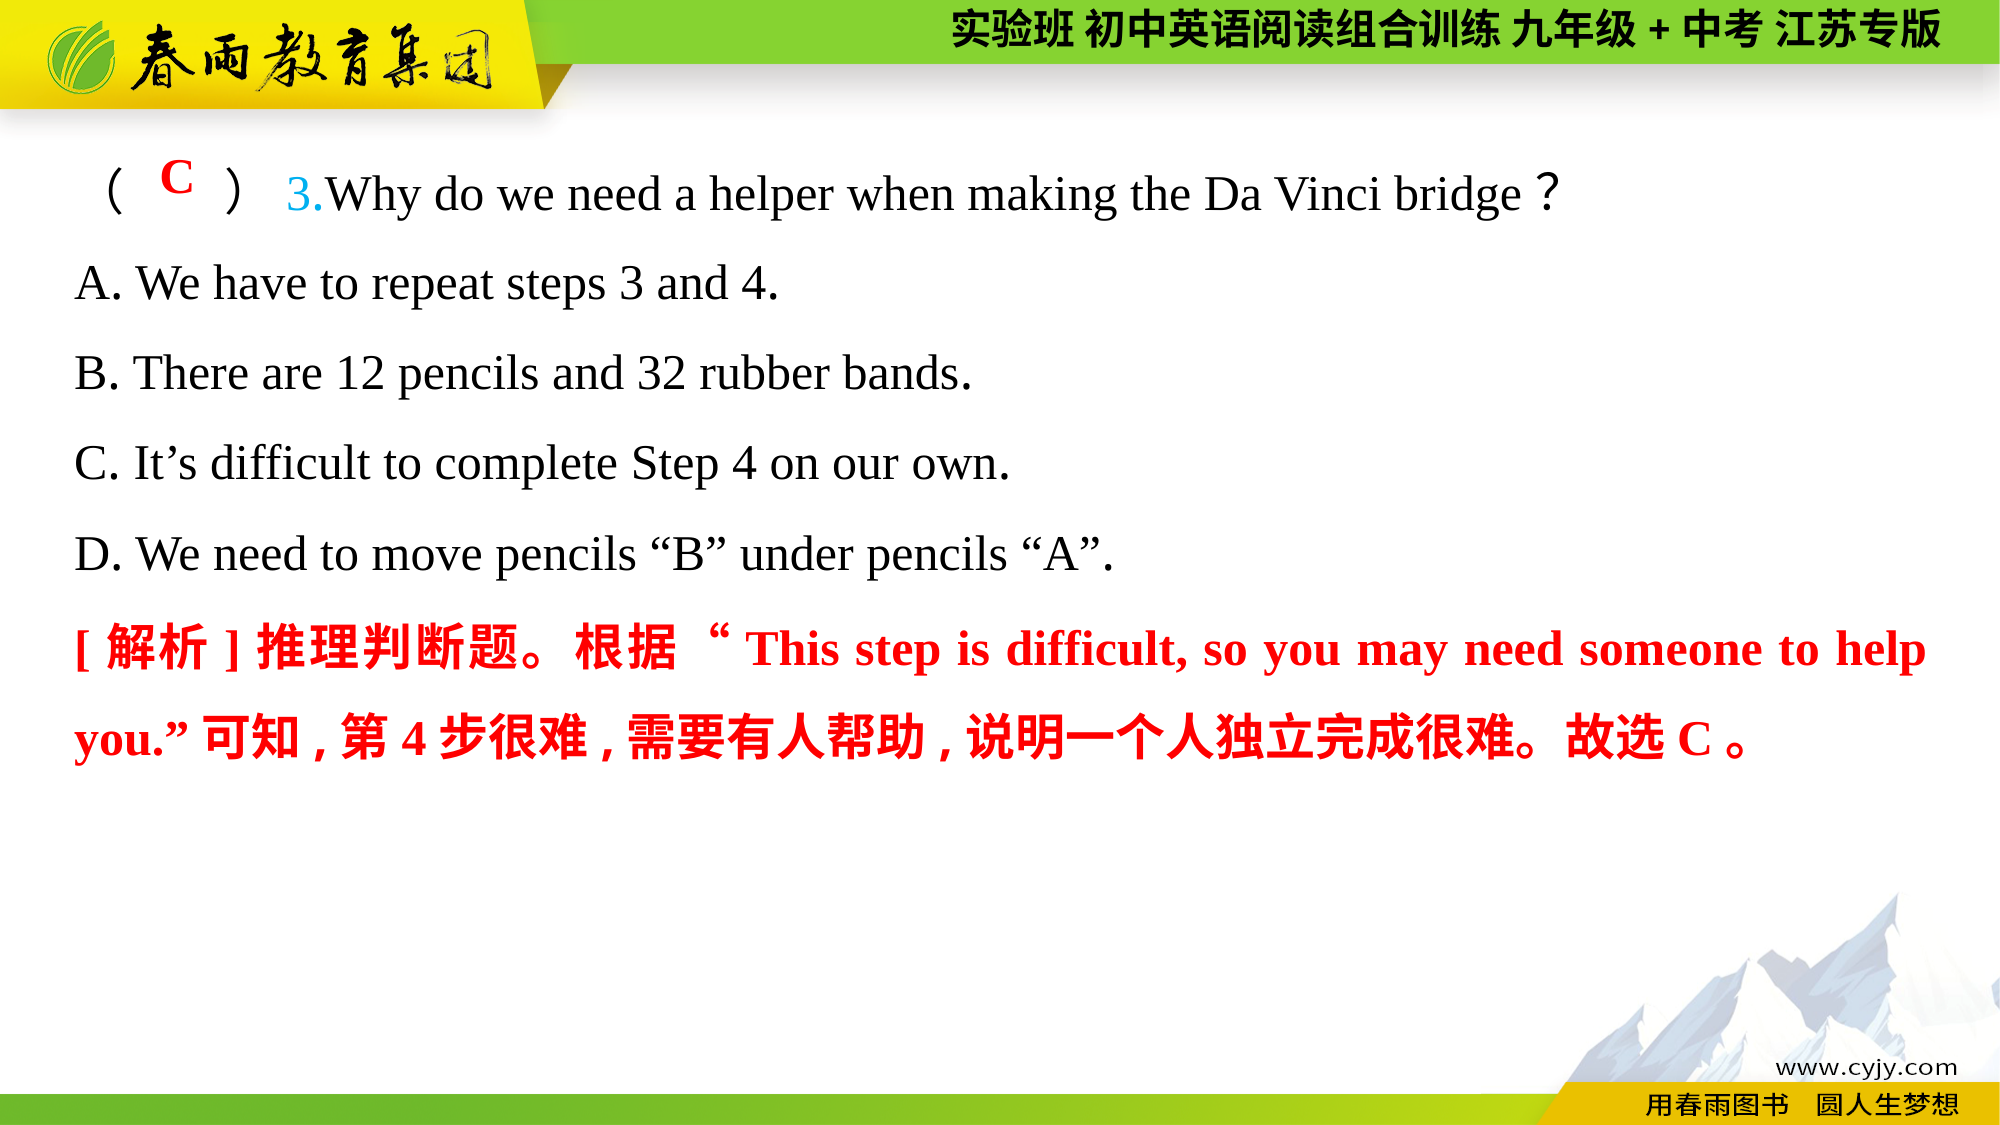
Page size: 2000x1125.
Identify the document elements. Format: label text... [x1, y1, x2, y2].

list （ ）3.Why do we need a helper when making the Da Vinci bridge？ A. We have to repeat steps 3 and 4. B. There are 12 pencils and 32 rubber bands. C. It’s difficult to complete Step 4 on our own. D. We need to move pencils “B” under pencils “A”. [59, 122, 1944, 577]
picture [0, 0, 2000, 1125]
text_box [解析]推理判断题。根据“This step is difficult, so you may need someone to help you.”可知,第4步很难,需要有人帮助,说明一个人独立完成很难。故选C。 [59, 577, 1944, 773]
text_box C [131, 136, 211, 211]
